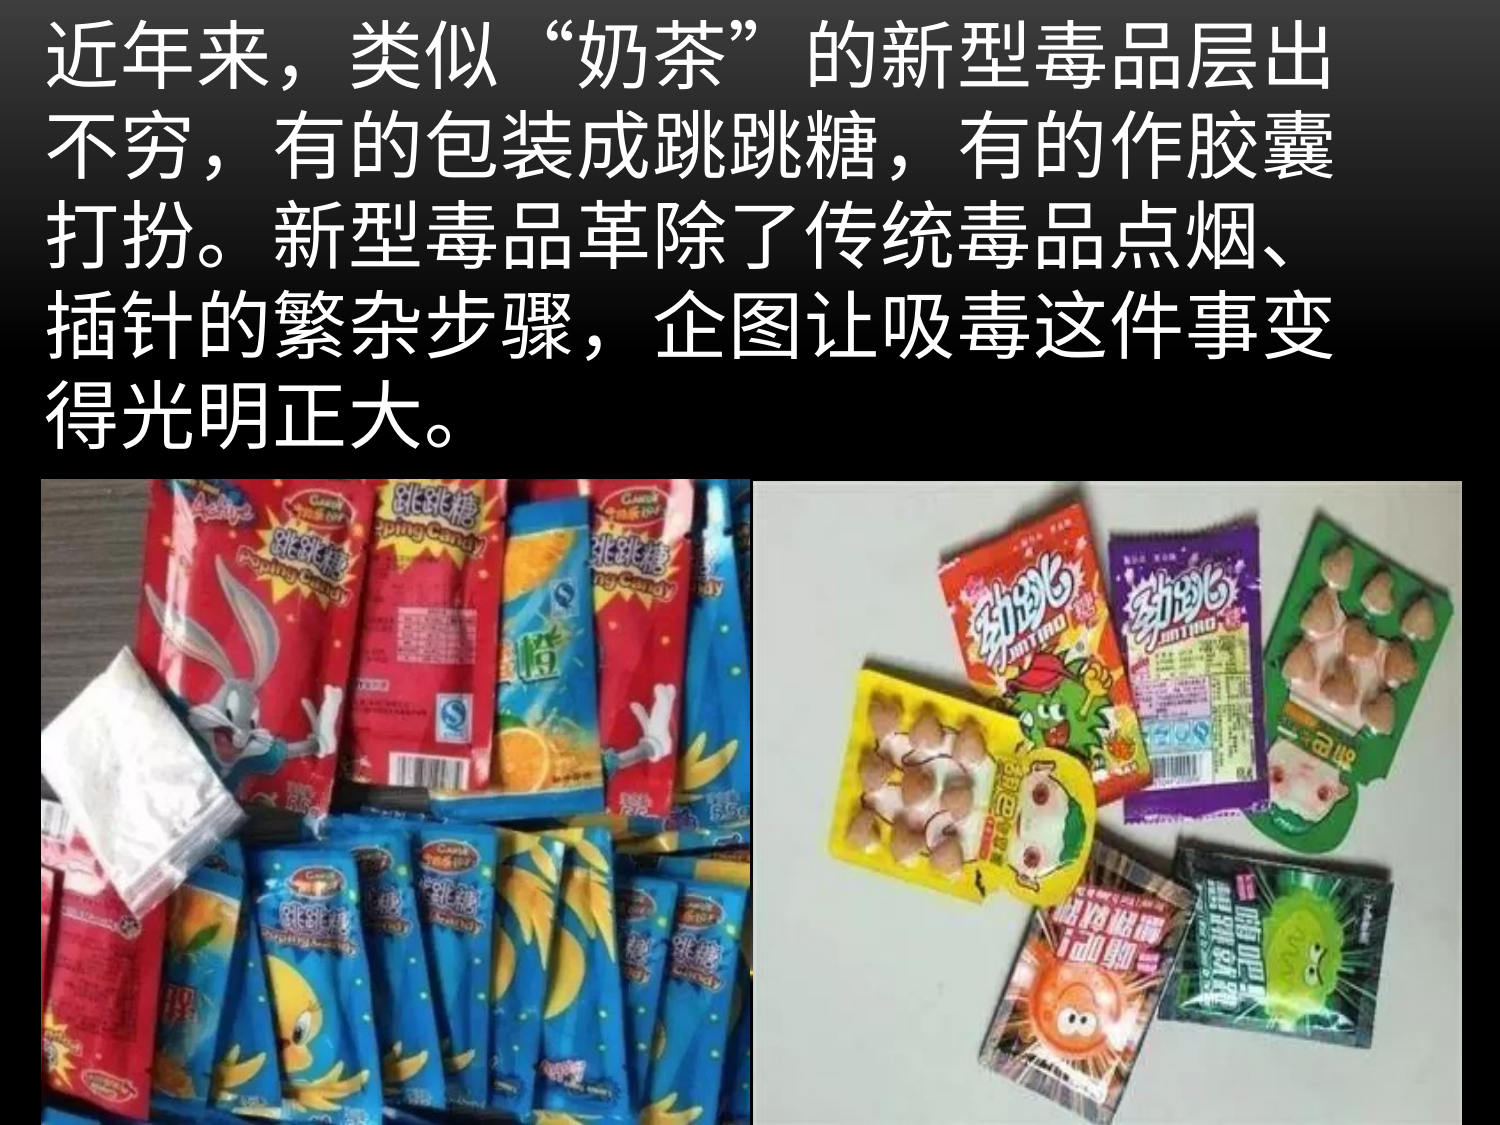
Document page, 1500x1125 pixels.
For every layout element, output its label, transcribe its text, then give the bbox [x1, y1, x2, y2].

picture [0, 0, 1500, 1125]
title 近年来，类似“奶茶”的新型毒品层出不穷，有的包装成跳跳糖，有的作胶囊打扮。新型毒品革除了传统毒品点烟、插针的繁杂步骤，企图让吸毒这件事变得光明正大。 [29, 278, 1424, 467]
